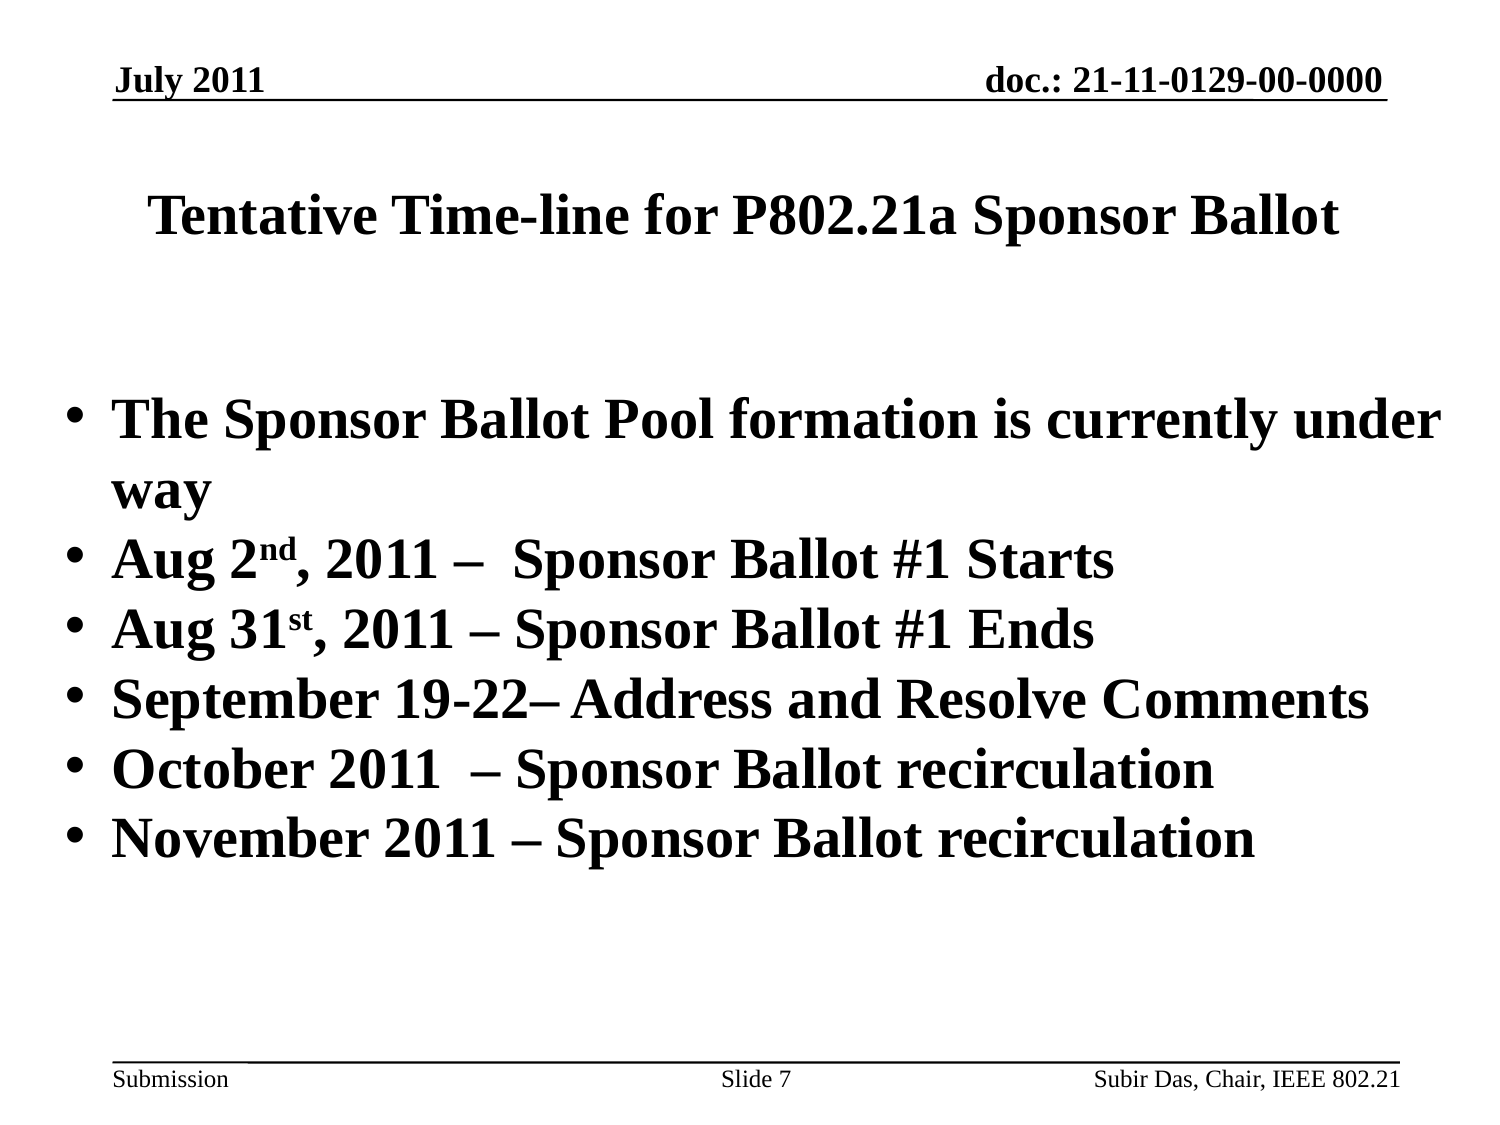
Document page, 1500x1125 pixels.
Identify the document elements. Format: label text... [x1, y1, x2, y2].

text_box The Sponsor Ballot Pool formation is currently under way Aug 2nd, 2011 – Sponsor Ballot #1 Starts Aug 31st, 2011 – Sponsor Ballot #1 Ends September 19-22– Address and Resolve Comments October 2011 – Sponsor Ballot recirculation November 2011 – Sponsor Ballot recirculation [49, 312, 1475, 877]
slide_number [114, 54, 268, 101]
footer Subir Das, Chair, IEEE 802.21 [1089, 1061, 1402, 1093]
title Tentative Time-line for P802.21a Sponsor Ballot [37, 112, 1451, 251]
text_box Slide 7 [675, 1062, 838, 1093]
